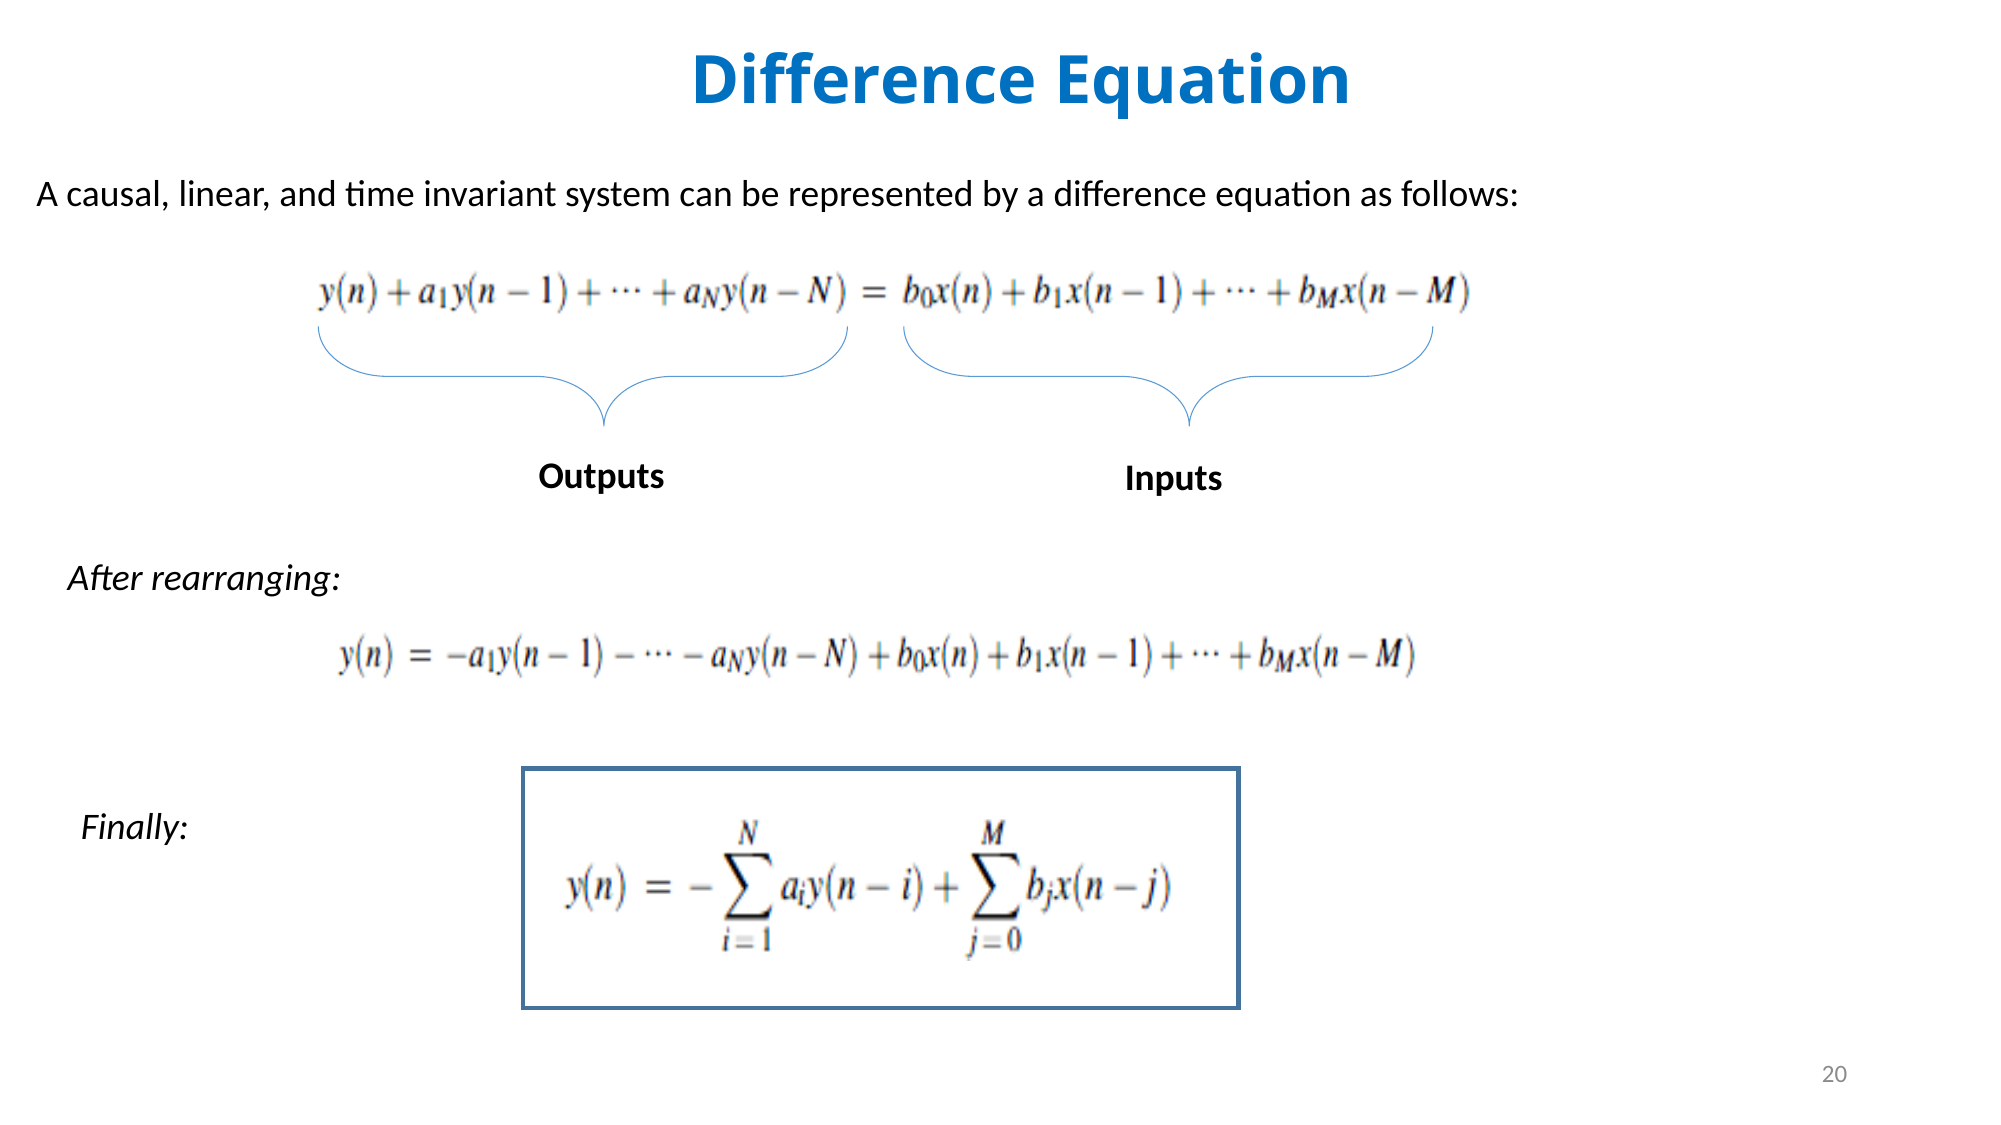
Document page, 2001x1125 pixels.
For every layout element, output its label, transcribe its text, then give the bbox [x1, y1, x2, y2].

text_box Inputs [1109, 445, 1238, 506]
picture [318, 623, 1433, 695]
text_box Finally: [66, 794, 204, 855]
picture [258, 259, 1485, 327]
text_box A causal, linear, and time invariant system can be represented by a difference equation as follows: [21, 162, 1974, 222]
slide_number 20 [1412, 1042, 1863, 1103]
text_box [522, 767, 1239, 1009]
text_box Outputs [523, 443, 680, 504]
picture [553, 818, 1185, 961]
text_box After rearranging: [52, 545, 357, 606]
text_box Difference Equation [675, 29, 1368, 125]
text_box [317, 327, 848, 427]
text_box [903, 327, 1434, 427]
